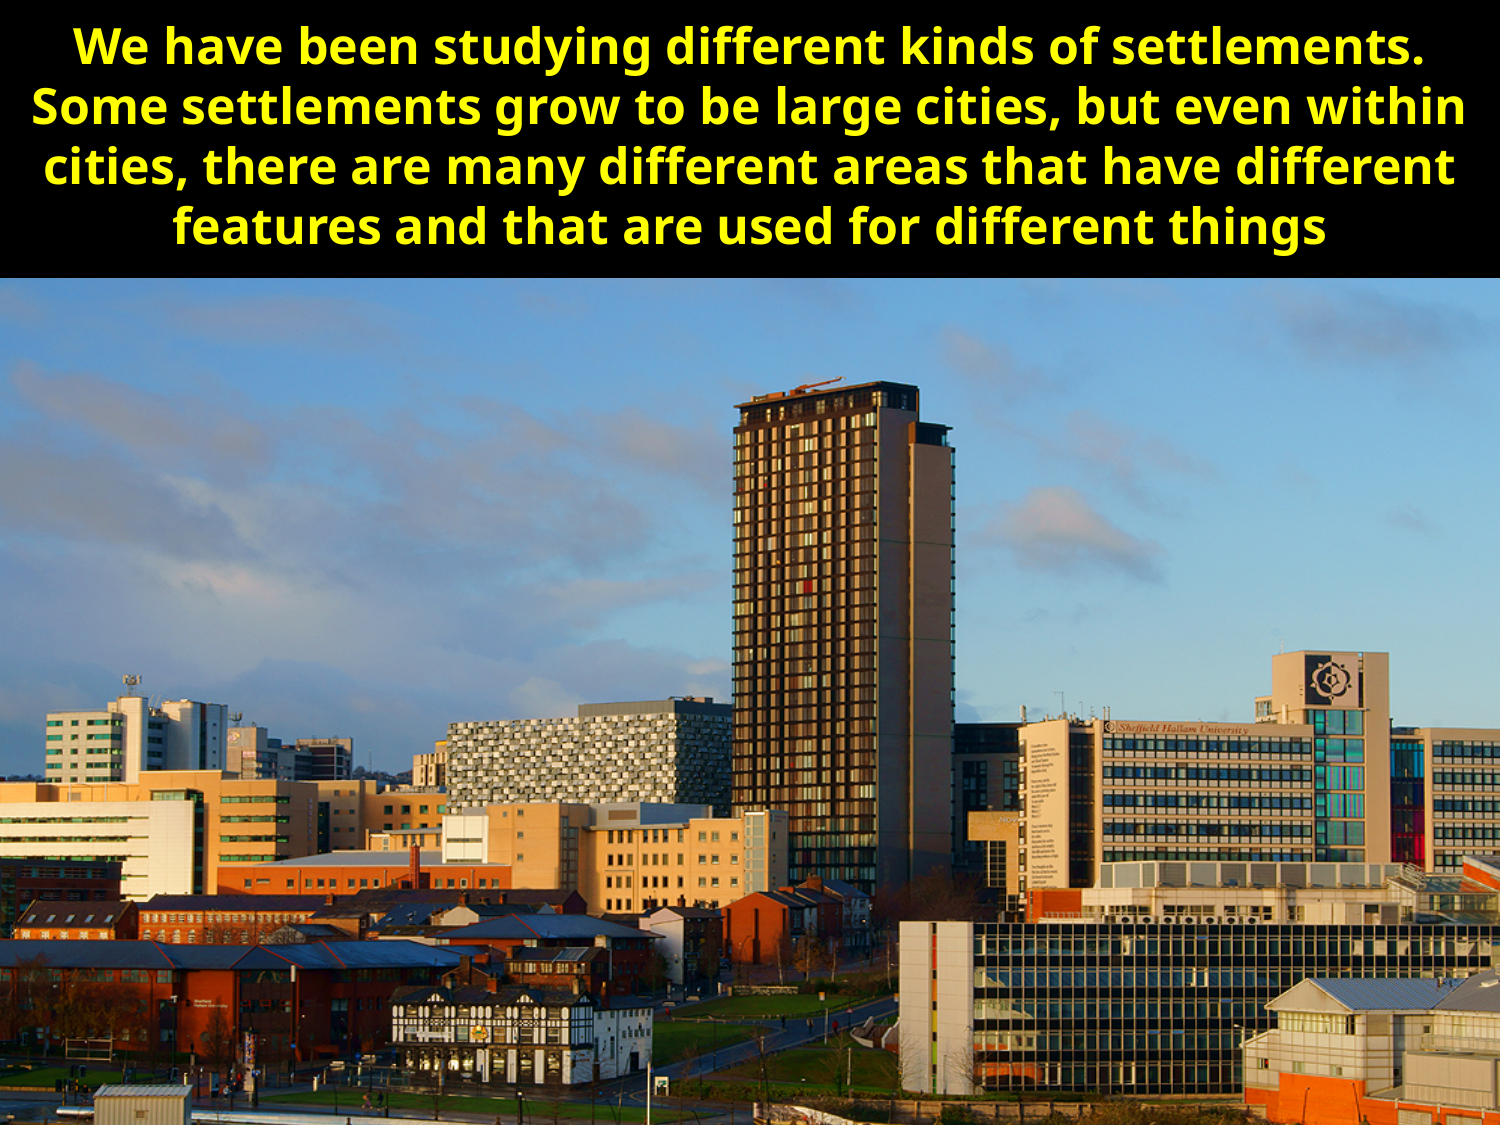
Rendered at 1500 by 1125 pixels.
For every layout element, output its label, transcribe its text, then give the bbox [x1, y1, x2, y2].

picture [0, 278, 1500, 1125]
text_box We have been studying different kinds of settlements. Some settlements grow to be large cities, but even within cities, there are many different areas that have different features and that are used for different things [0, 7, 1500, 263]
